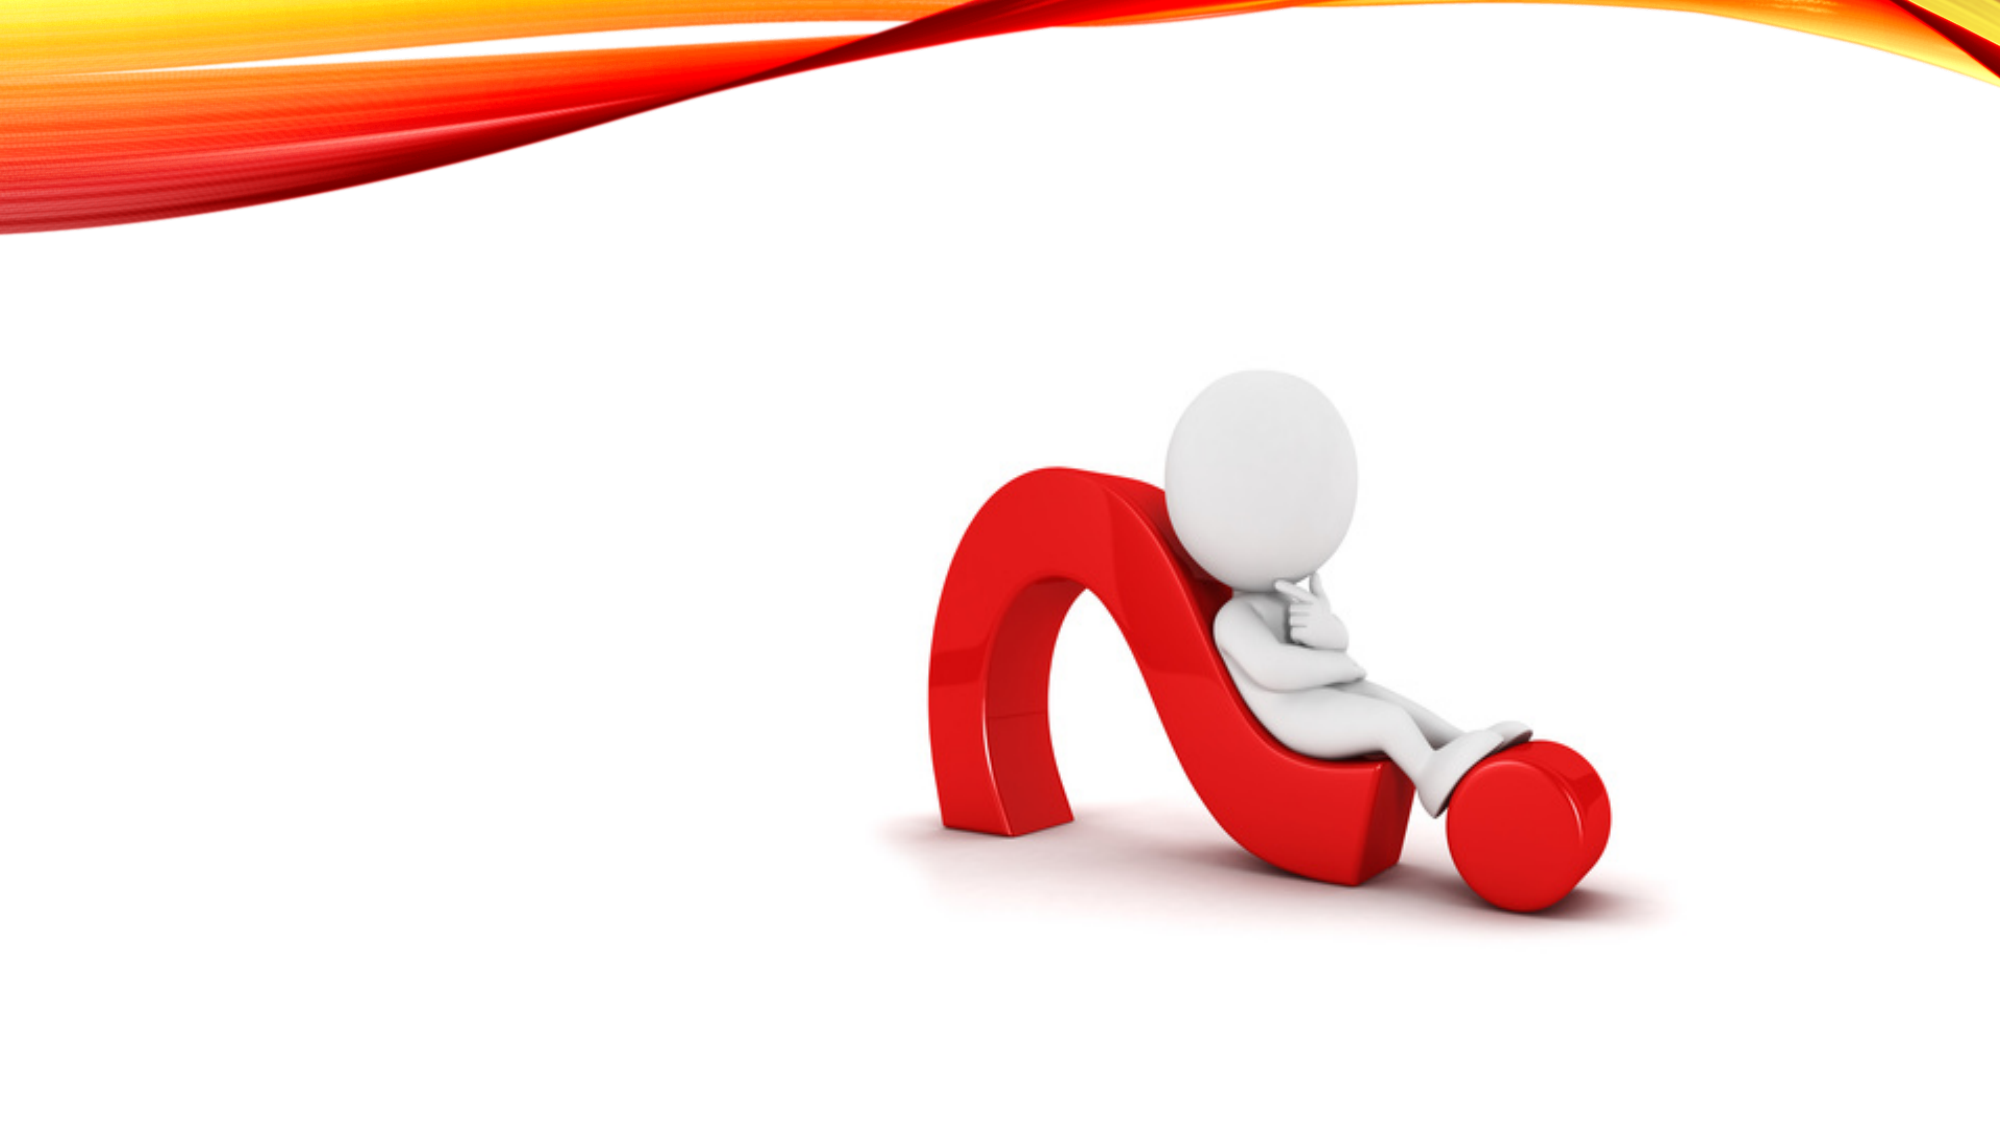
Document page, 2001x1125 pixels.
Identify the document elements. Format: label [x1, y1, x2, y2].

picture [833, 335, 1728, 975]
picture [0, 0, 2000, 237]
